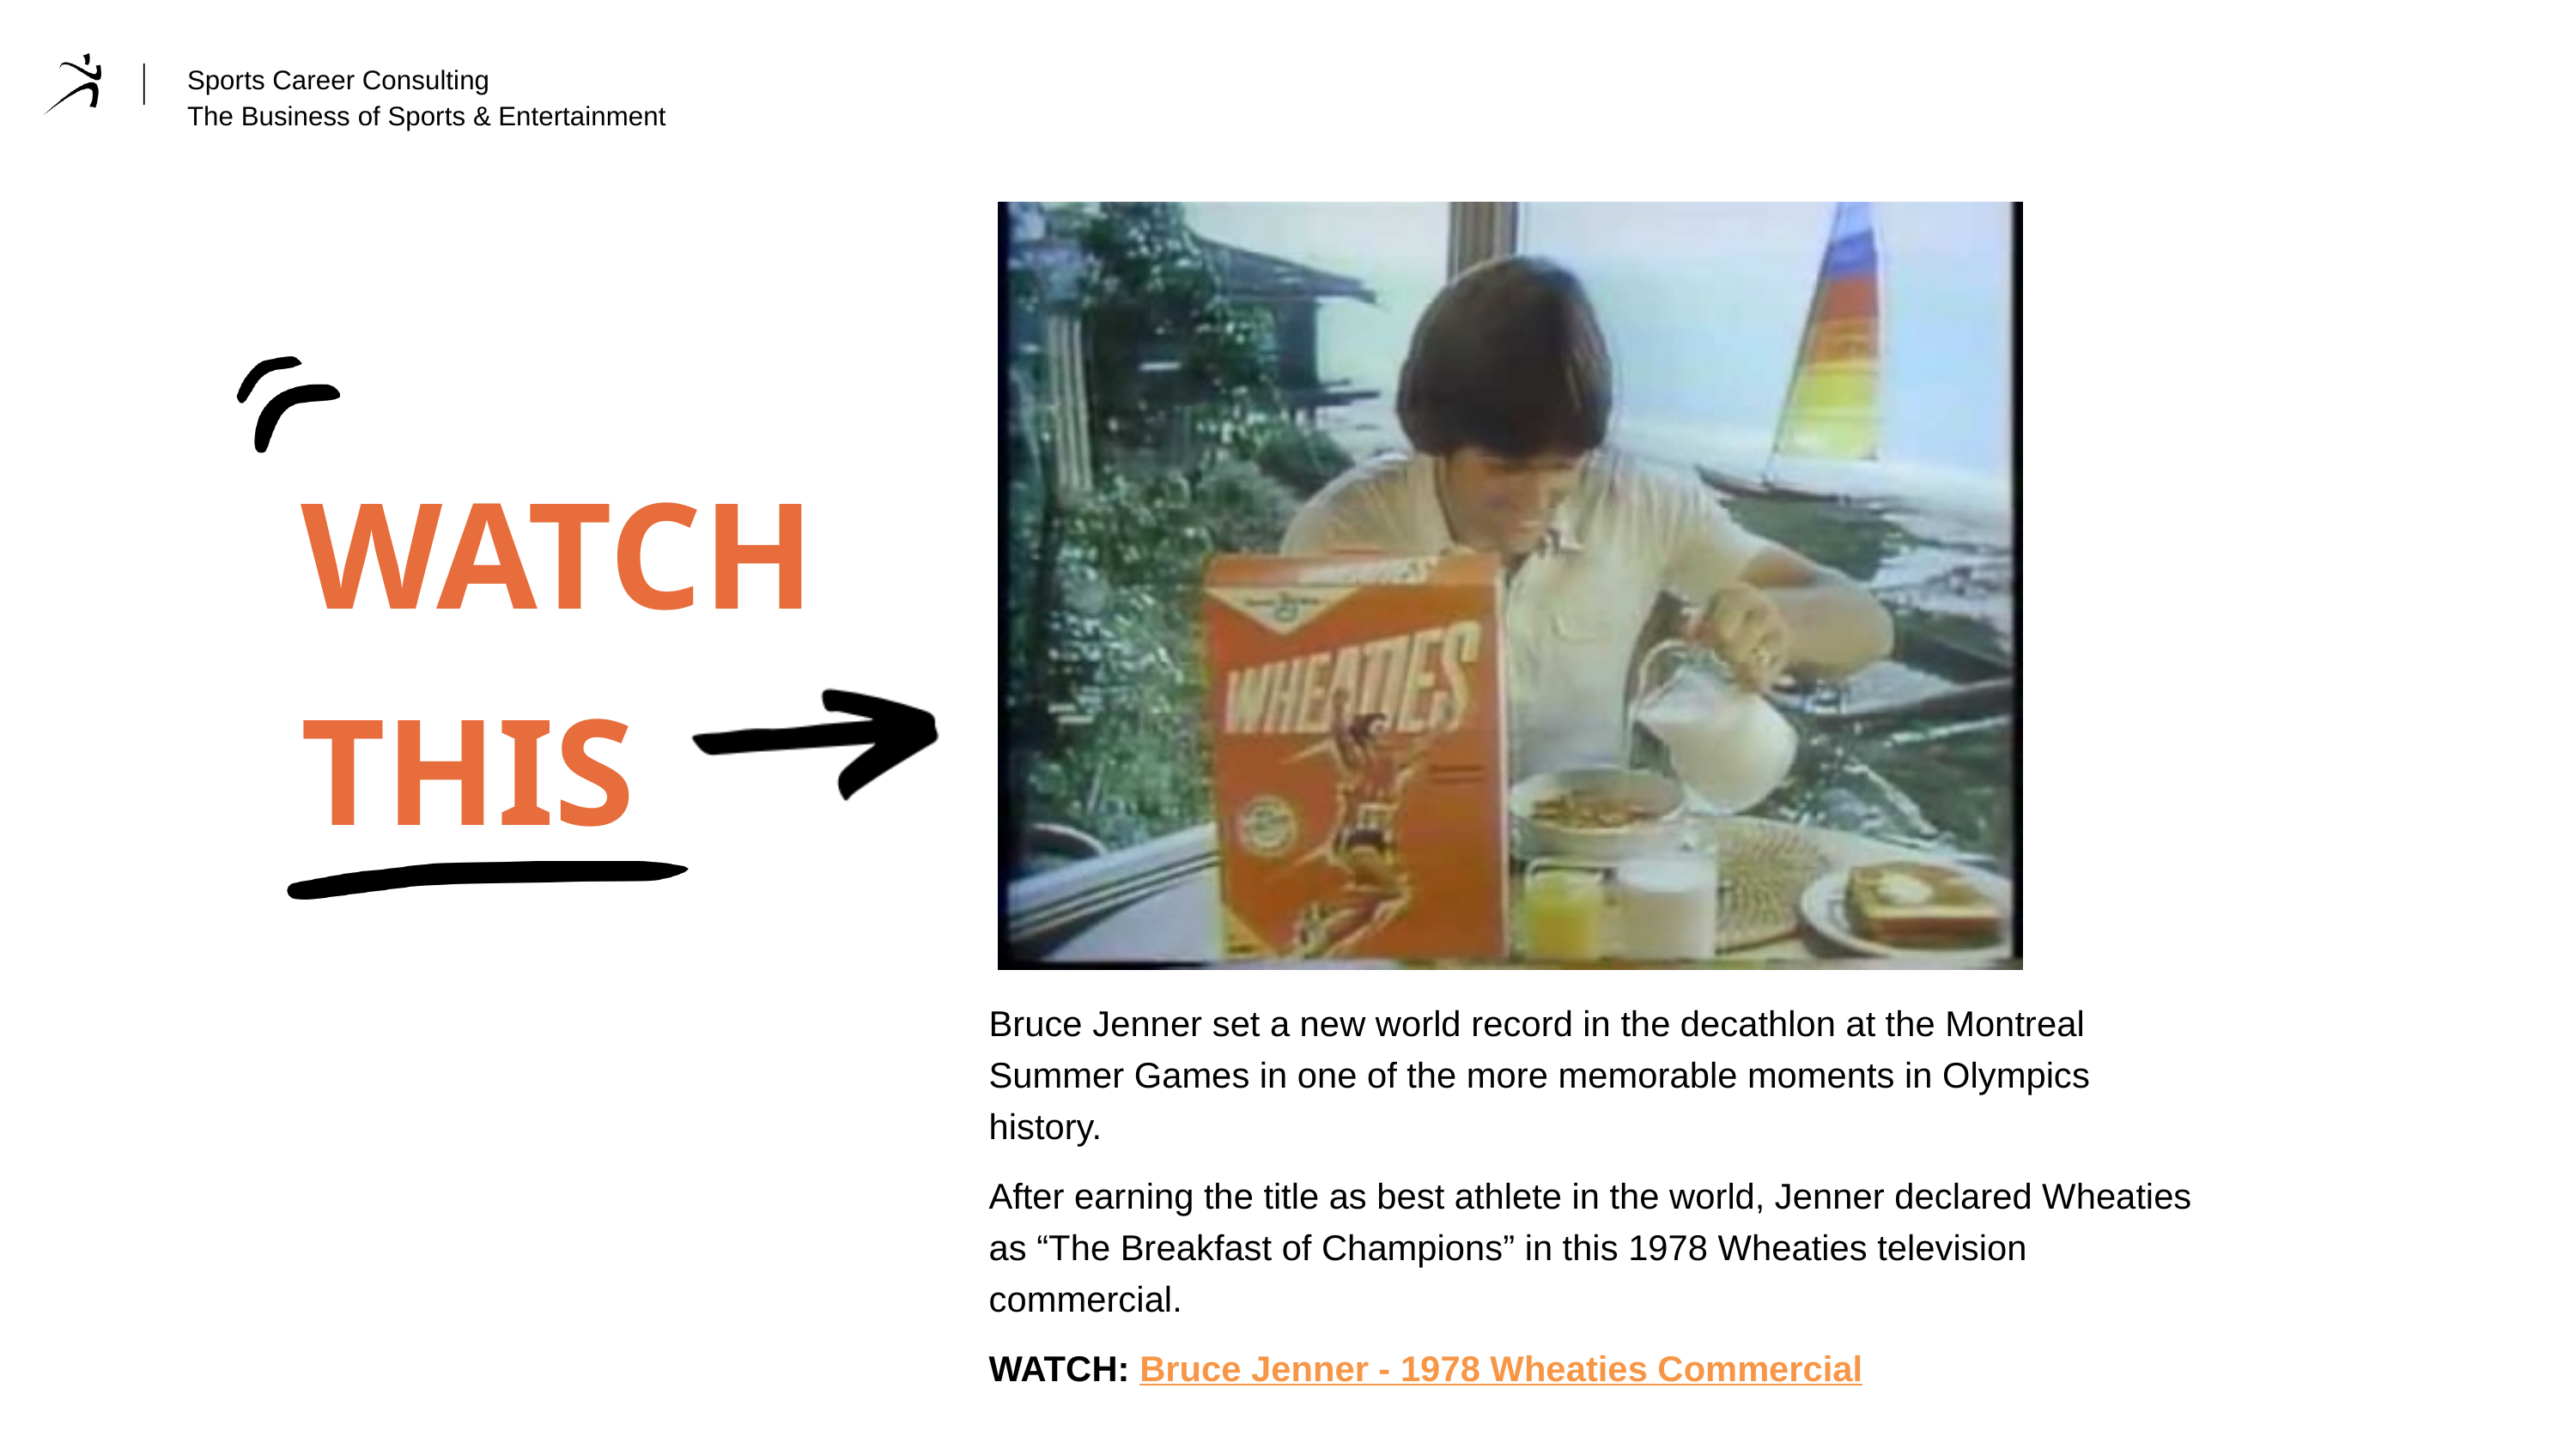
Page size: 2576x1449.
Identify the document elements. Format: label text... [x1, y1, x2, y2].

picture [234, 353, 340, 454]
text_box WATCH THIS [301, 421, 848, 856]
picture [667, 661, 960, 818]
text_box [186, 44, 755, 121]
picture [43, 53, 101, 115]
text_box Bruce Jenner set a new world record in the decathlon at the Montreal Summer Games in one of the more memorable moments in Olympics history. After earning the title as best athlete in the world, Jenner declared Wheaties as “The Breakfast of Champions” in this 1978 Wheaties television commercial. WATCH: Bruce Jenner - 1978 Wheaties Commercial [988, 992, 2196, 1389]
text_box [997, 201, 2024, 971]
picture [287, 861, 689, 900]
